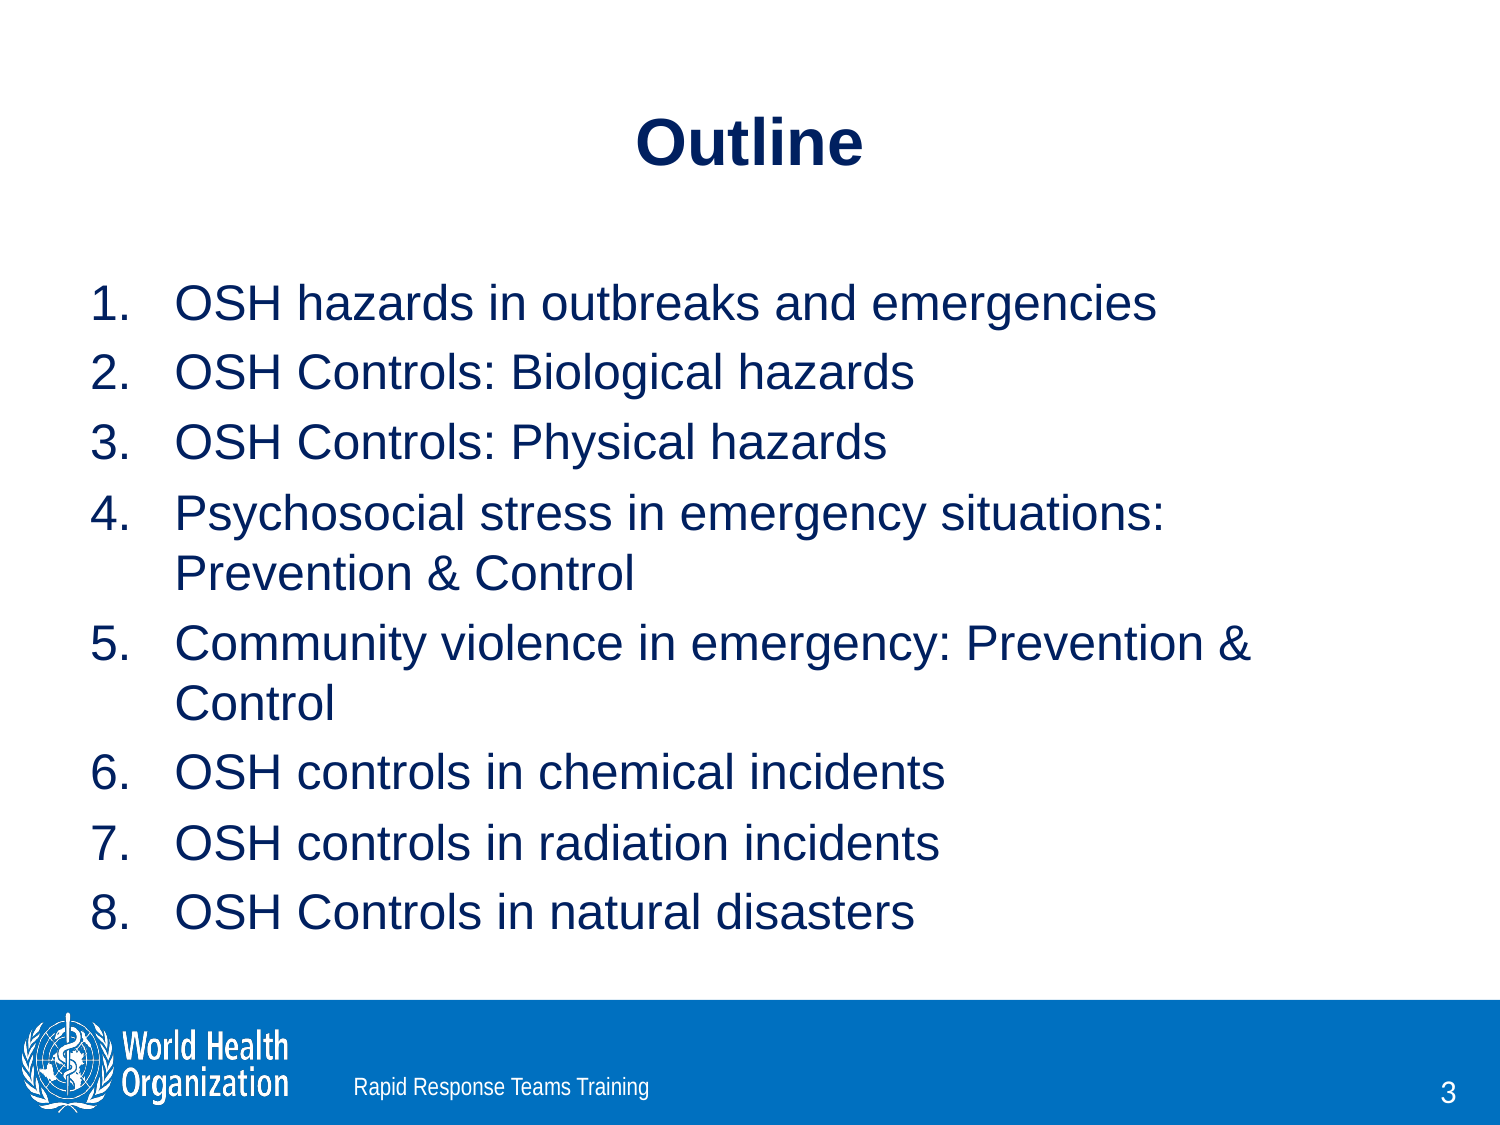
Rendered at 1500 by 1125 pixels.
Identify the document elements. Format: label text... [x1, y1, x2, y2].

list OSH hazards in outbreaks and emergencies OSH Controls: Biological hazards OSH Controls: Physical hazards Psychosocial stress in emergency situations: Prevention & Control Community violence in emergency: Prevention & Control OSH controls in chemical incidents OSH controls in radiation incidents OSH Controls in natural disasters [75, 262, 1425, 1005]
picture [21, 1012, 288, 1113]
title Outline [75, 45, 1425, 233]
